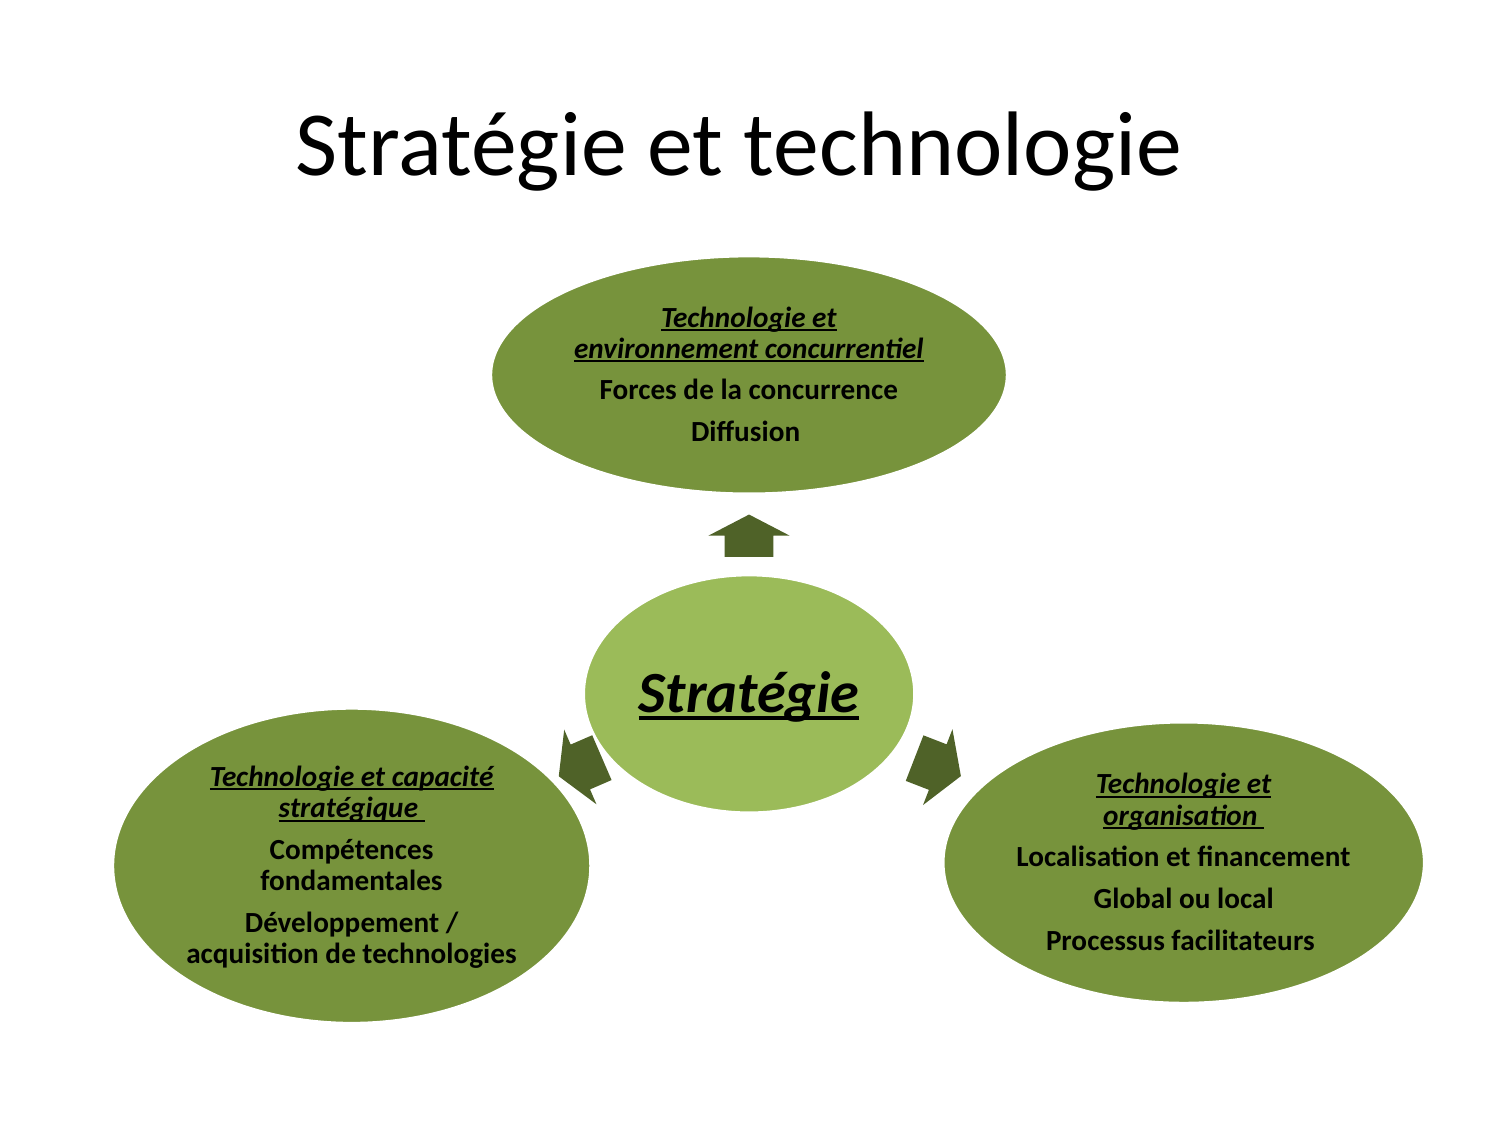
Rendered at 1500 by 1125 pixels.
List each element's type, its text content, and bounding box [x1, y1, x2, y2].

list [74, 262, 1426, 1006]
title Stratégie et technologie [75, 45, 1425, 233]
